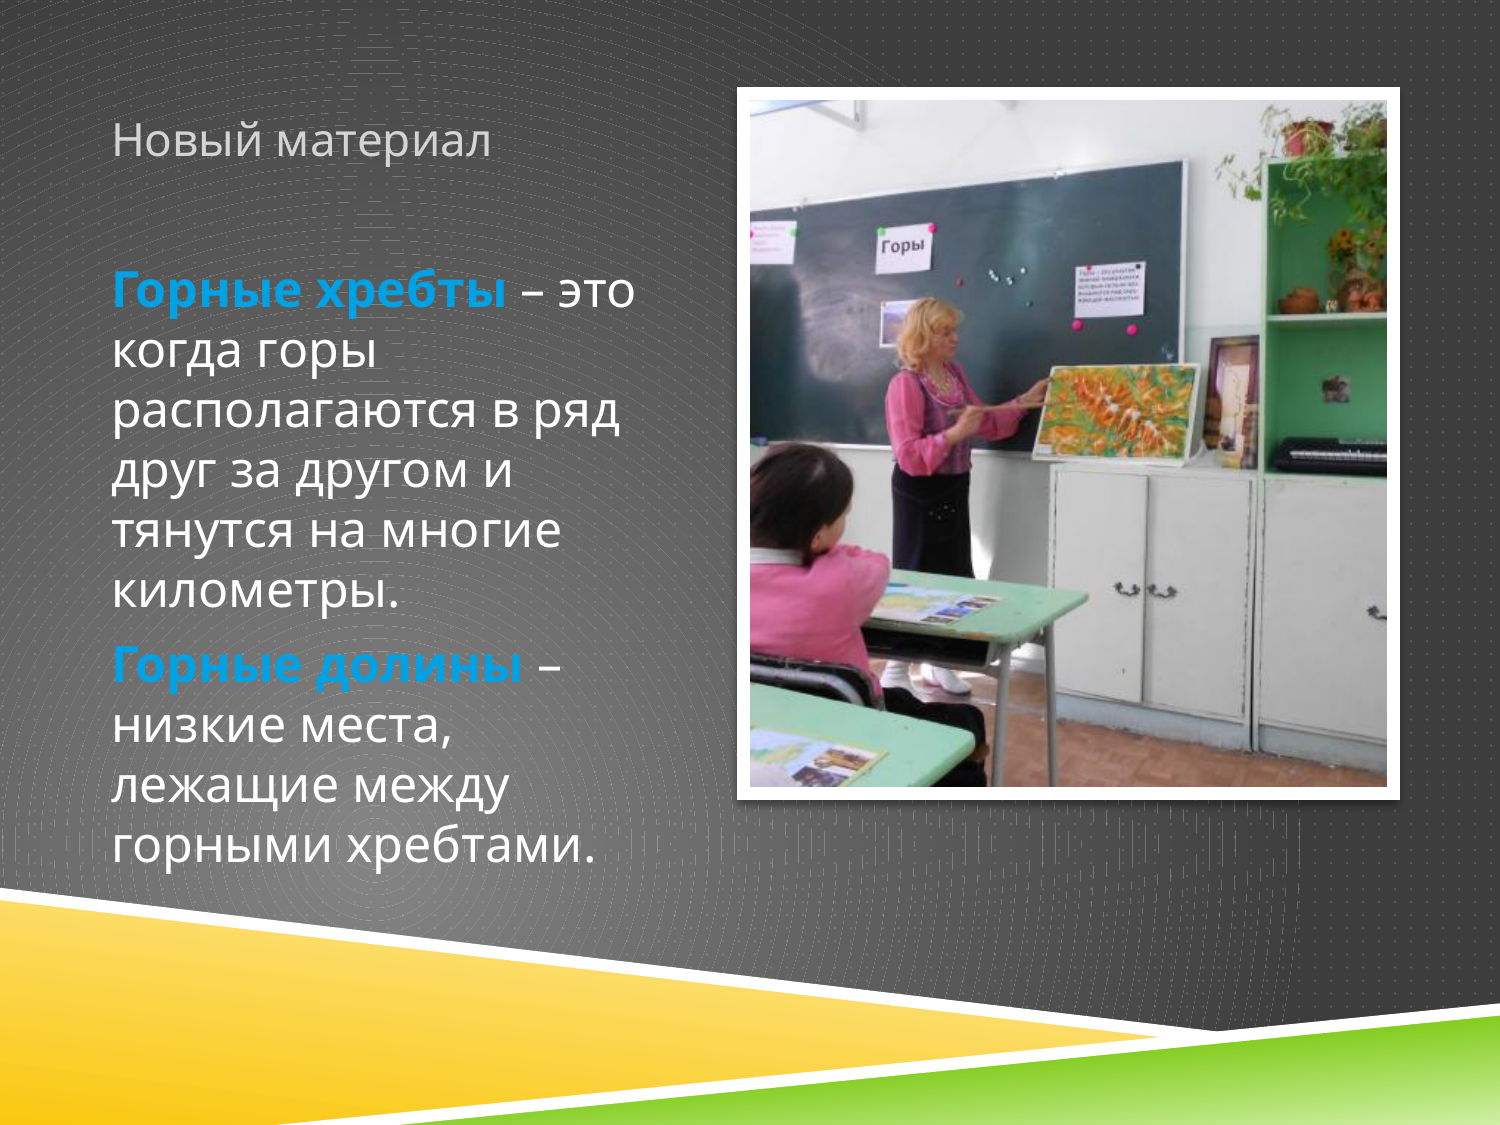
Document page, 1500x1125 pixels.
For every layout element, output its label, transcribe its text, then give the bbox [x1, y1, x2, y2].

title Новый материал [111, 99, 666, 173]
picture [749, 99, 1388, 788]
list Горные хребты – это когда горы располагаются в ряд друг за другом и тянутся на многие километры. Горные долины – низкие места, лежащие между горными хребтами. [111, 249, 666, 791]
